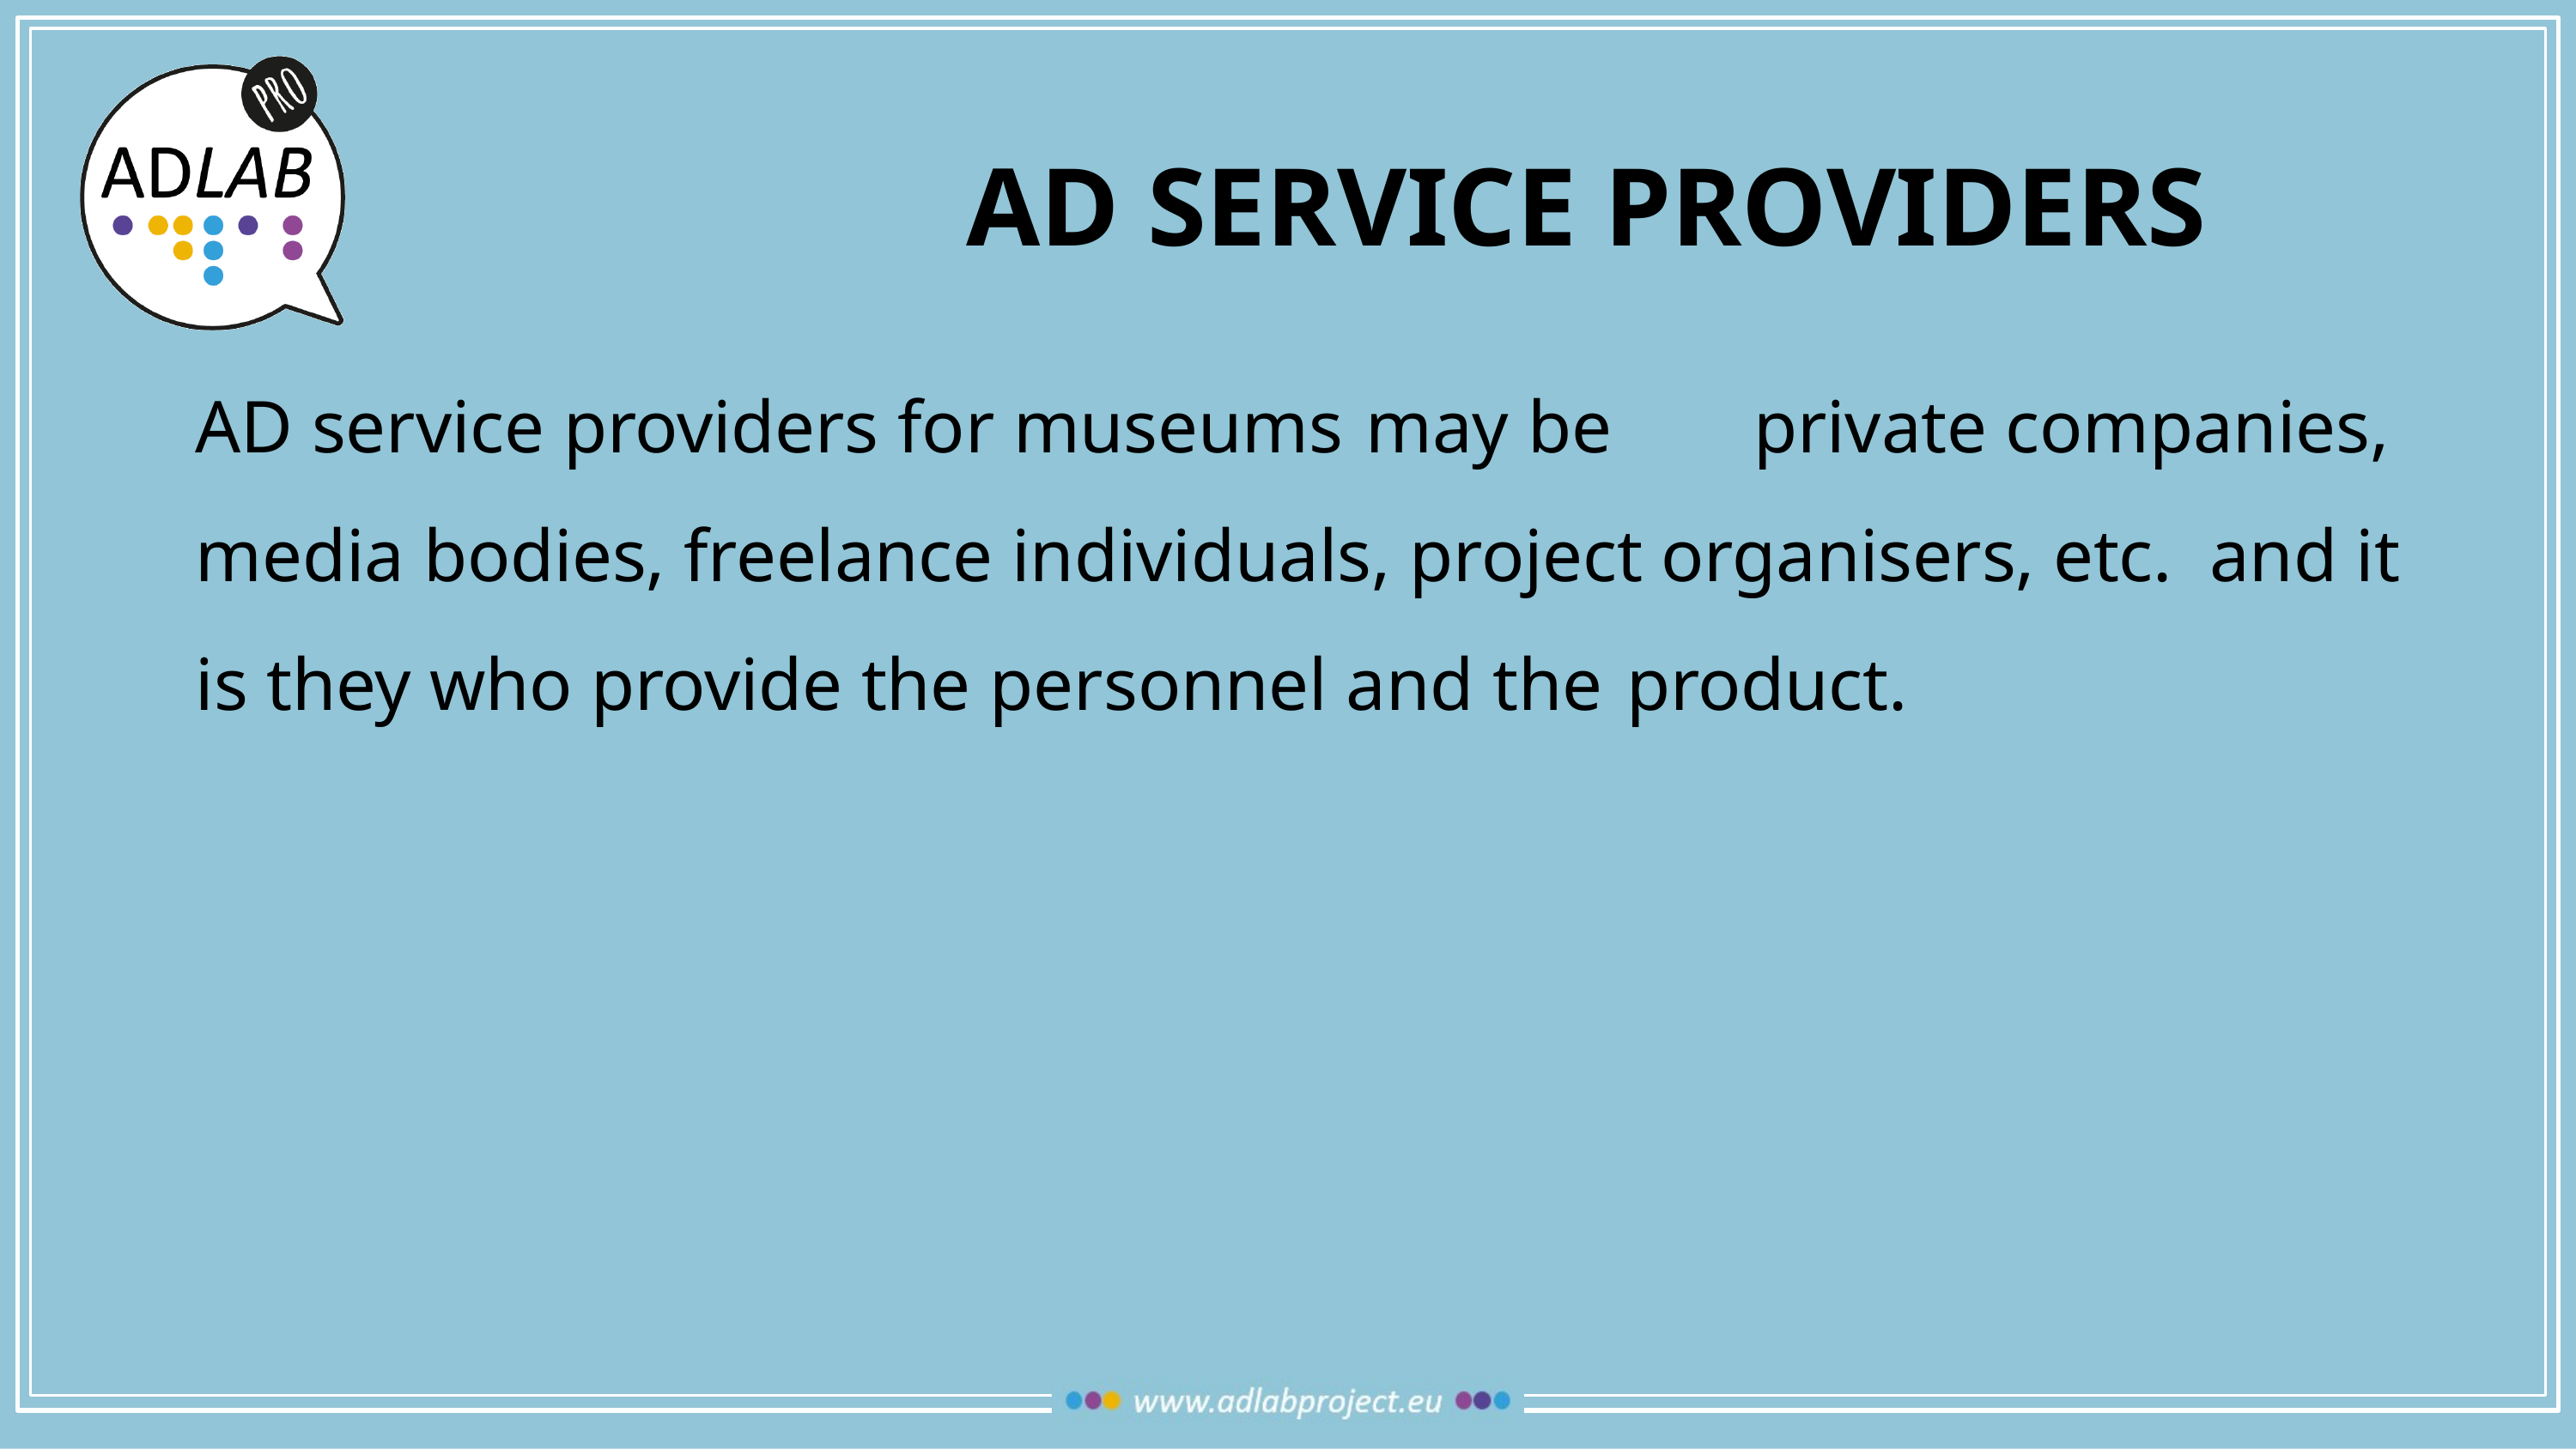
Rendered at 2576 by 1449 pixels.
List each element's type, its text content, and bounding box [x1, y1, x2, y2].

picture [1051, 1378, 1524, 1429]
text_box AD SERVICE PROVIDERS [964, 136, 2456, 268]
picture [72, 49, 353, 330]
text_box AD service providers for museums may be private companies, media bodies, freelance individuals, project organisers, etc. and it is they who provide the personnel and the product. [193, 336, 2439, 725]
